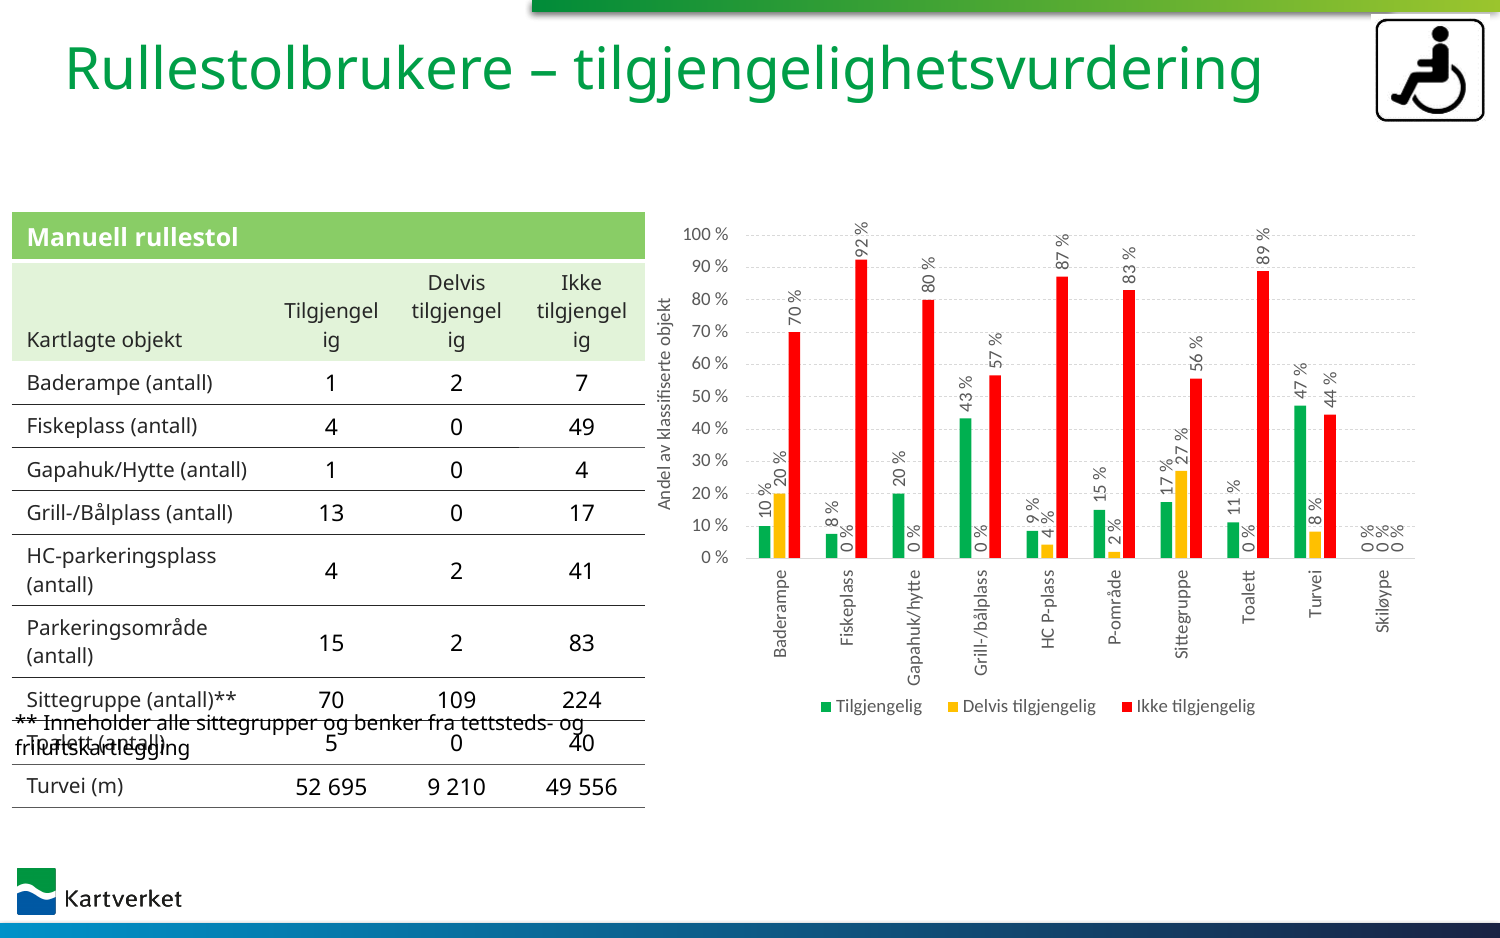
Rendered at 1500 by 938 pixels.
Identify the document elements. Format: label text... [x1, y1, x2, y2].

picture [643, 218, 1427, 728]
table_cell Gapahuk/Hytte (antall) [12, 448, 269, 490]
text_box ** Inneholder alle sittegrupper og benker fra tettsteds- og friluftskartlegging [0, 702, 745, 768]
table_cell Turvei (m) [12, 768, 269, 807]
table_cell 224 [519, 678, 638, 702]
table_header Manuell rullestol [12, 212, 645, 259]
text_box Rullestolbrukere – tilgjengelighetsvurdering [49, 12, 1372, 109]
table_cell 0 [394, 448, 519, 490]
table_cell 2 [394, 361, 519, 404]
table_cell Parkeringsområde (antall) [12, 606, 269, 677]
table_cell 49 [519, 405, 638, 447]
table_cell 17 [519, 491, 638, 534]
table_cell 7 [519, 361, 638, 404]
table_cell 2 [394, 535, 519, 605]
table_cell 4 [269, 405, 394, 447]
table_cell 13 [269, 491, 394, 534]
table_cell 41 [519, 535, 638, 605]
table_cell Sittegruppe (antall)** [12, 678, 269, 702]
table_cell 83 [519, 606, 638, 677]
table_cell Tilgjengelig [269, 263, 394, 361]
table_cell Ikke tilgjengelig [519, 263, 638, 361]
table_cell 4 [519, 448, 638, 490]
table_cell 0 [394, 491, 519, 534]
table_cell 52 695 [269, 768, 394, 807]
table_cell HC-parkeringsplass (antall) [12, 535, 269, 605]
table_cell 0 [394, 405, 519, 447]
table_cell Grill-/Bålplass (antall) [12, 491, 269, 534]
table_cell Kartlagte objekt [12, 263, 269, 361]
table_cell Fiskeplass (antall) [12, 405, 269, 447]
table_cell 1 [269, 361, 394, 404]
table_cell 109 [394, 678, 519, 702]
table_cell 70 [269, 678, 394, 702]
picture [1371, 13, 1491, 127]
table_cell 1 [269, 448, 394, 490]
table_cell Baderampe (antall) [12, 361, 269, 404]
table_cell Delvis tilgjengelig [394, 263, 519, 361]
table_cell 15 [269, 606, 394, 677]
table_cell 4 [269, 535, 394, 605]
table_cell 49 556 [519, 768, 645, 807]
table_cell 9 210 [394, 768, 519, 807]
table_cell 2 [394, 606, 519, 677]
